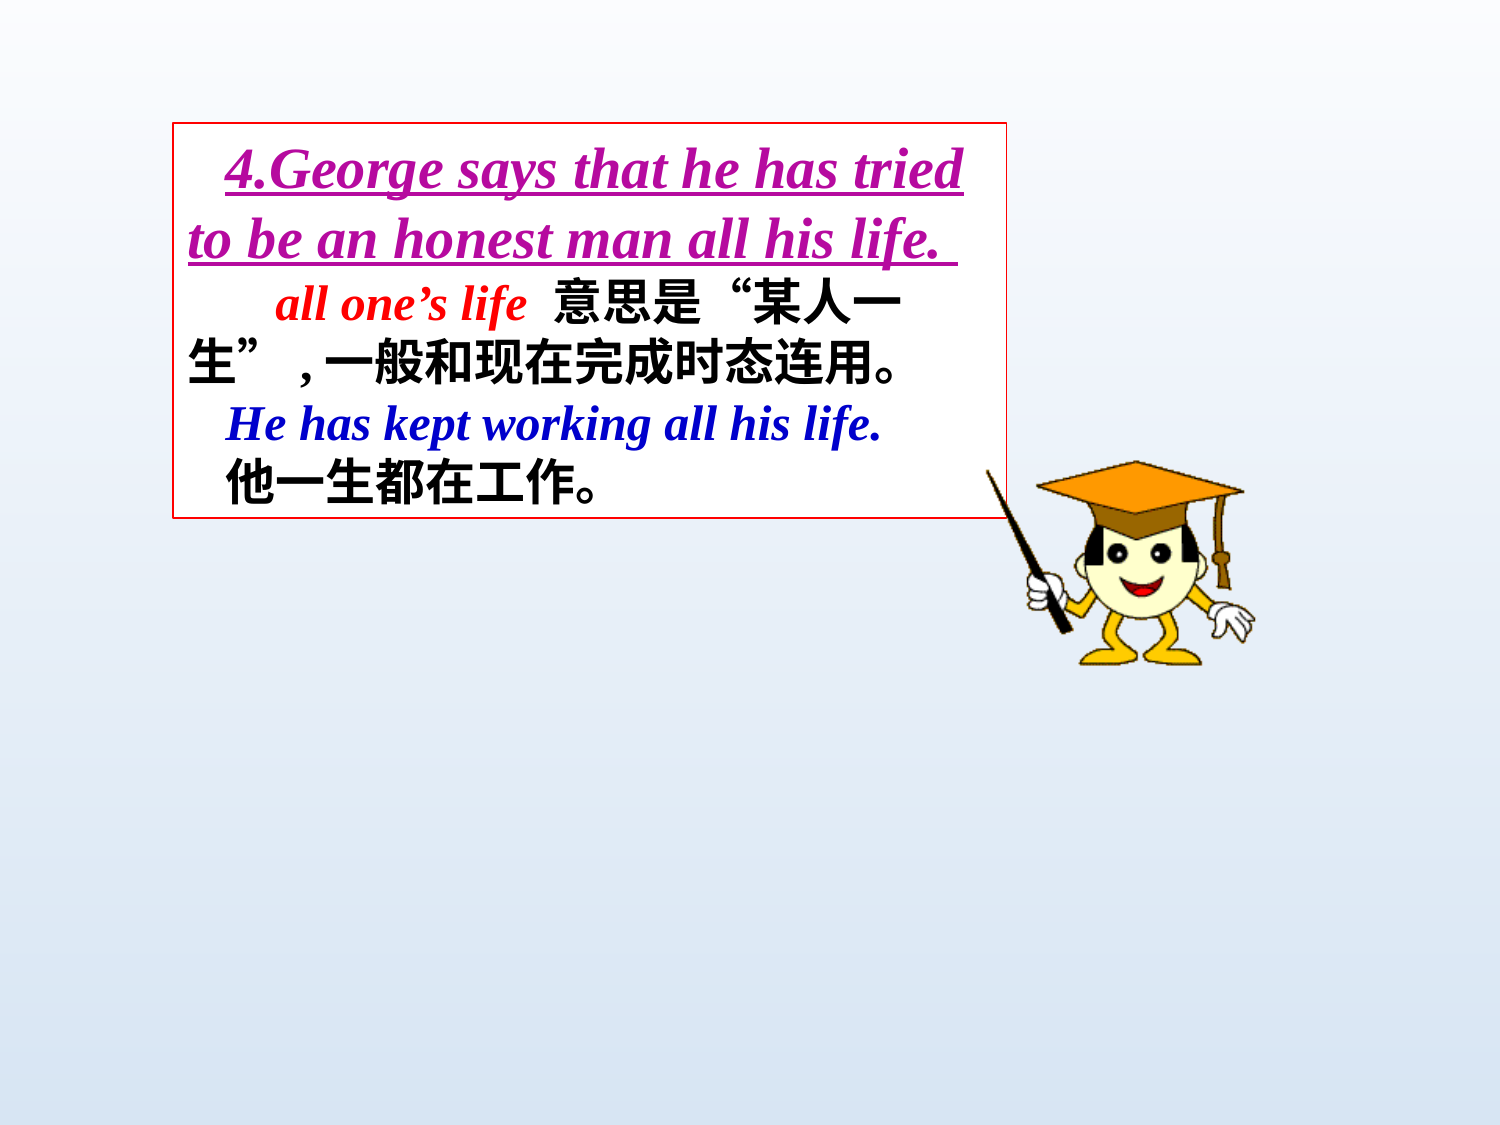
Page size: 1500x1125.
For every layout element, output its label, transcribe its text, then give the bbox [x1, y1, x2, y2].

picture [965, 445, 1279, 680]
text_box 4.George says that he has tried to be an honest man all his life. all one’s life 意思是“某人一生”,一般和现在完成时态连用。 He has kept working all his life. 他一生都在工作。 [173, 123, 1007, 518]
